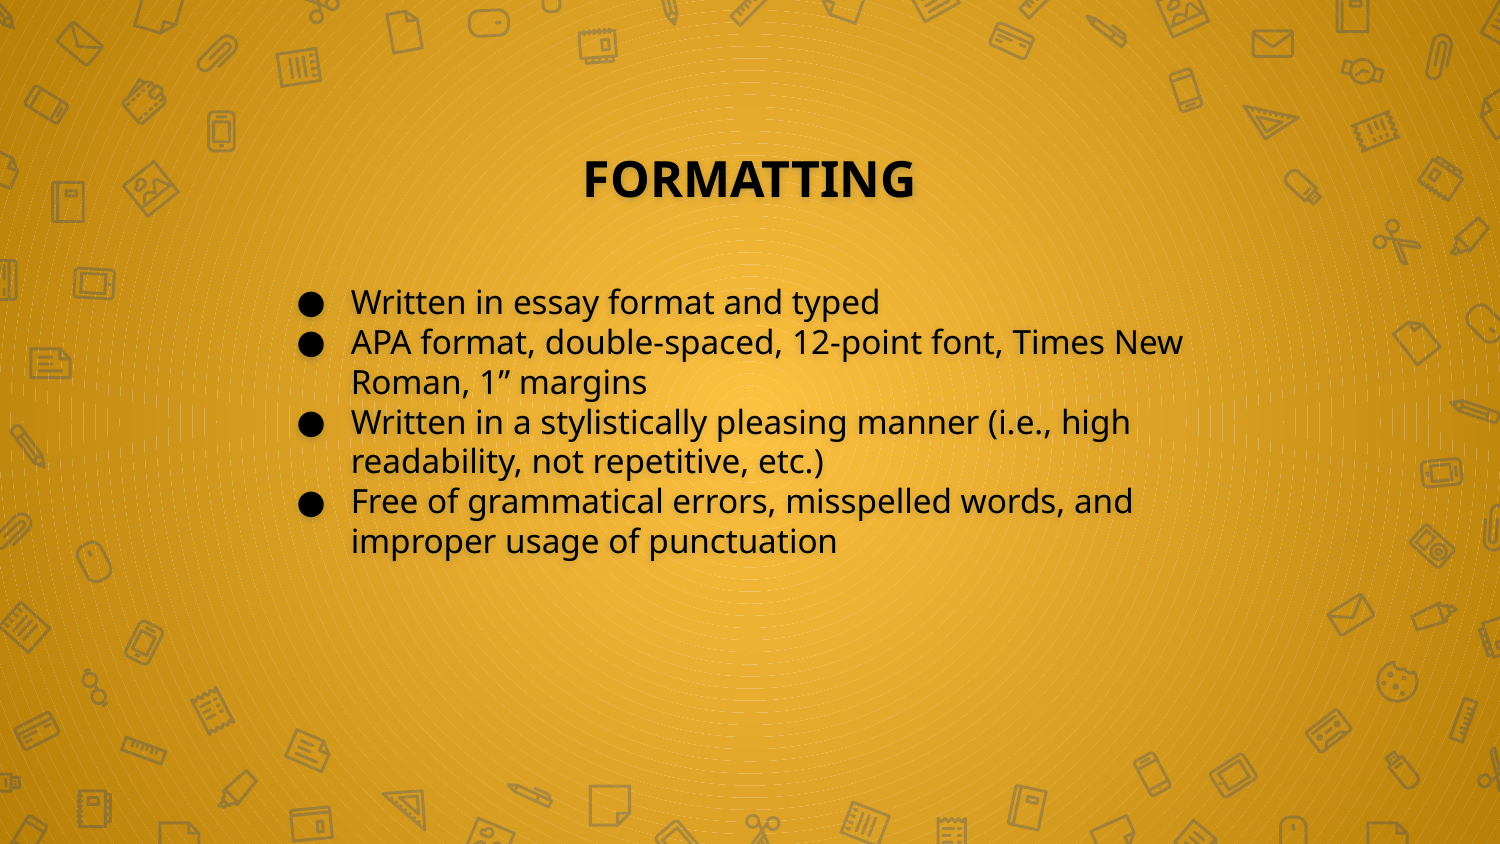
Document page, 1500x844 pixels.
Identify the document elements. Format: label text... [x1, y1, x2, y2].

subtitle Written in essay format and typed APA format, double-spaced, 12-point font, Times New Roman, 1” margins Written in a stylistically pleasing manner (i.e., high readability, not repetitive, etc.) Free of grammatical errors, misspelled words, and improper usage of punctuation [268, 237, 1232, 382]
title FORMATTING [431, 116, 1069, 236]
